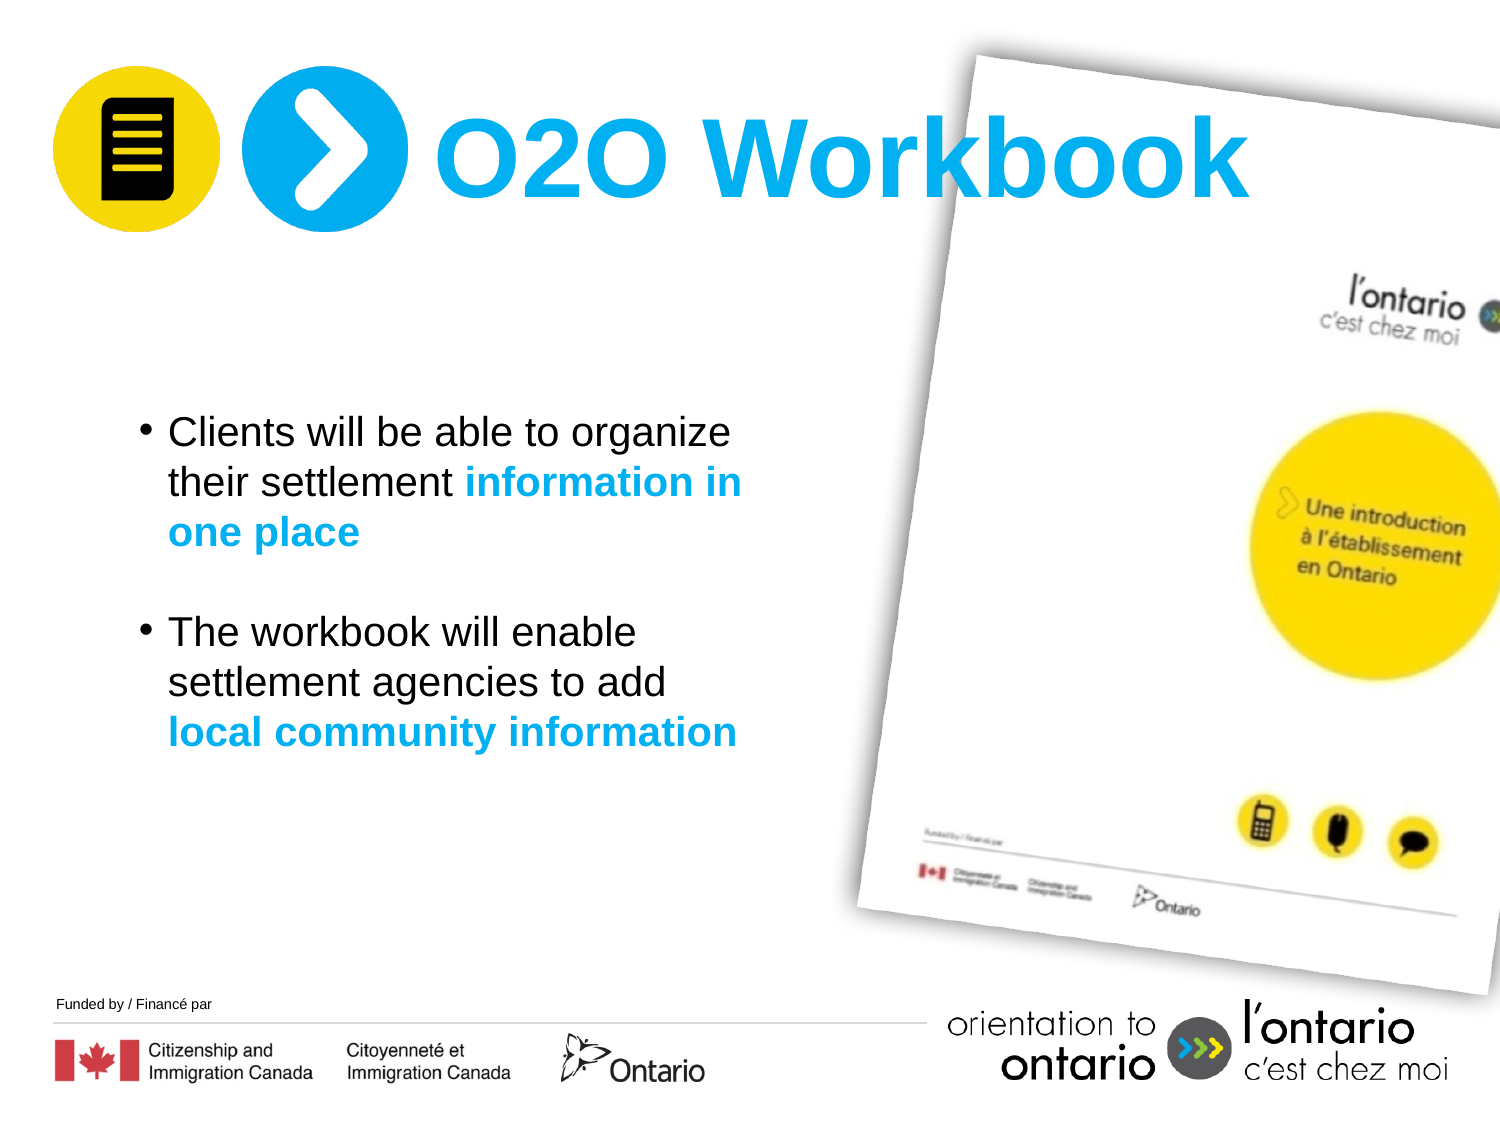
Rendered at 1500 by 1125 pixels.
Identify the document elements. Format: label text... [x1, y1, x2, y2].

picture [858, 94, 1500, 995]
picture [52, 66, 221, 232]
picture [341, 165, 408, 232]
picture [241, 66, 312, 145]
text_box Clients will be able to organize their settlement information in one place The workbook will enable settlement agencies to add local community information [123, 397, 762, 863]
picture [974, 56, 1133, 78]
picture [561, 1032, 705, 1083]
picture [296, 89, 367, 210]
picture [948, 999, 1447, 1080]
picture [339, 66, 408, 133]
text_box O2O Workbook [419, 78, 1282, 228]
picture [51, 1032, 514, 1091]
picture [241, 154, 309, 232]
